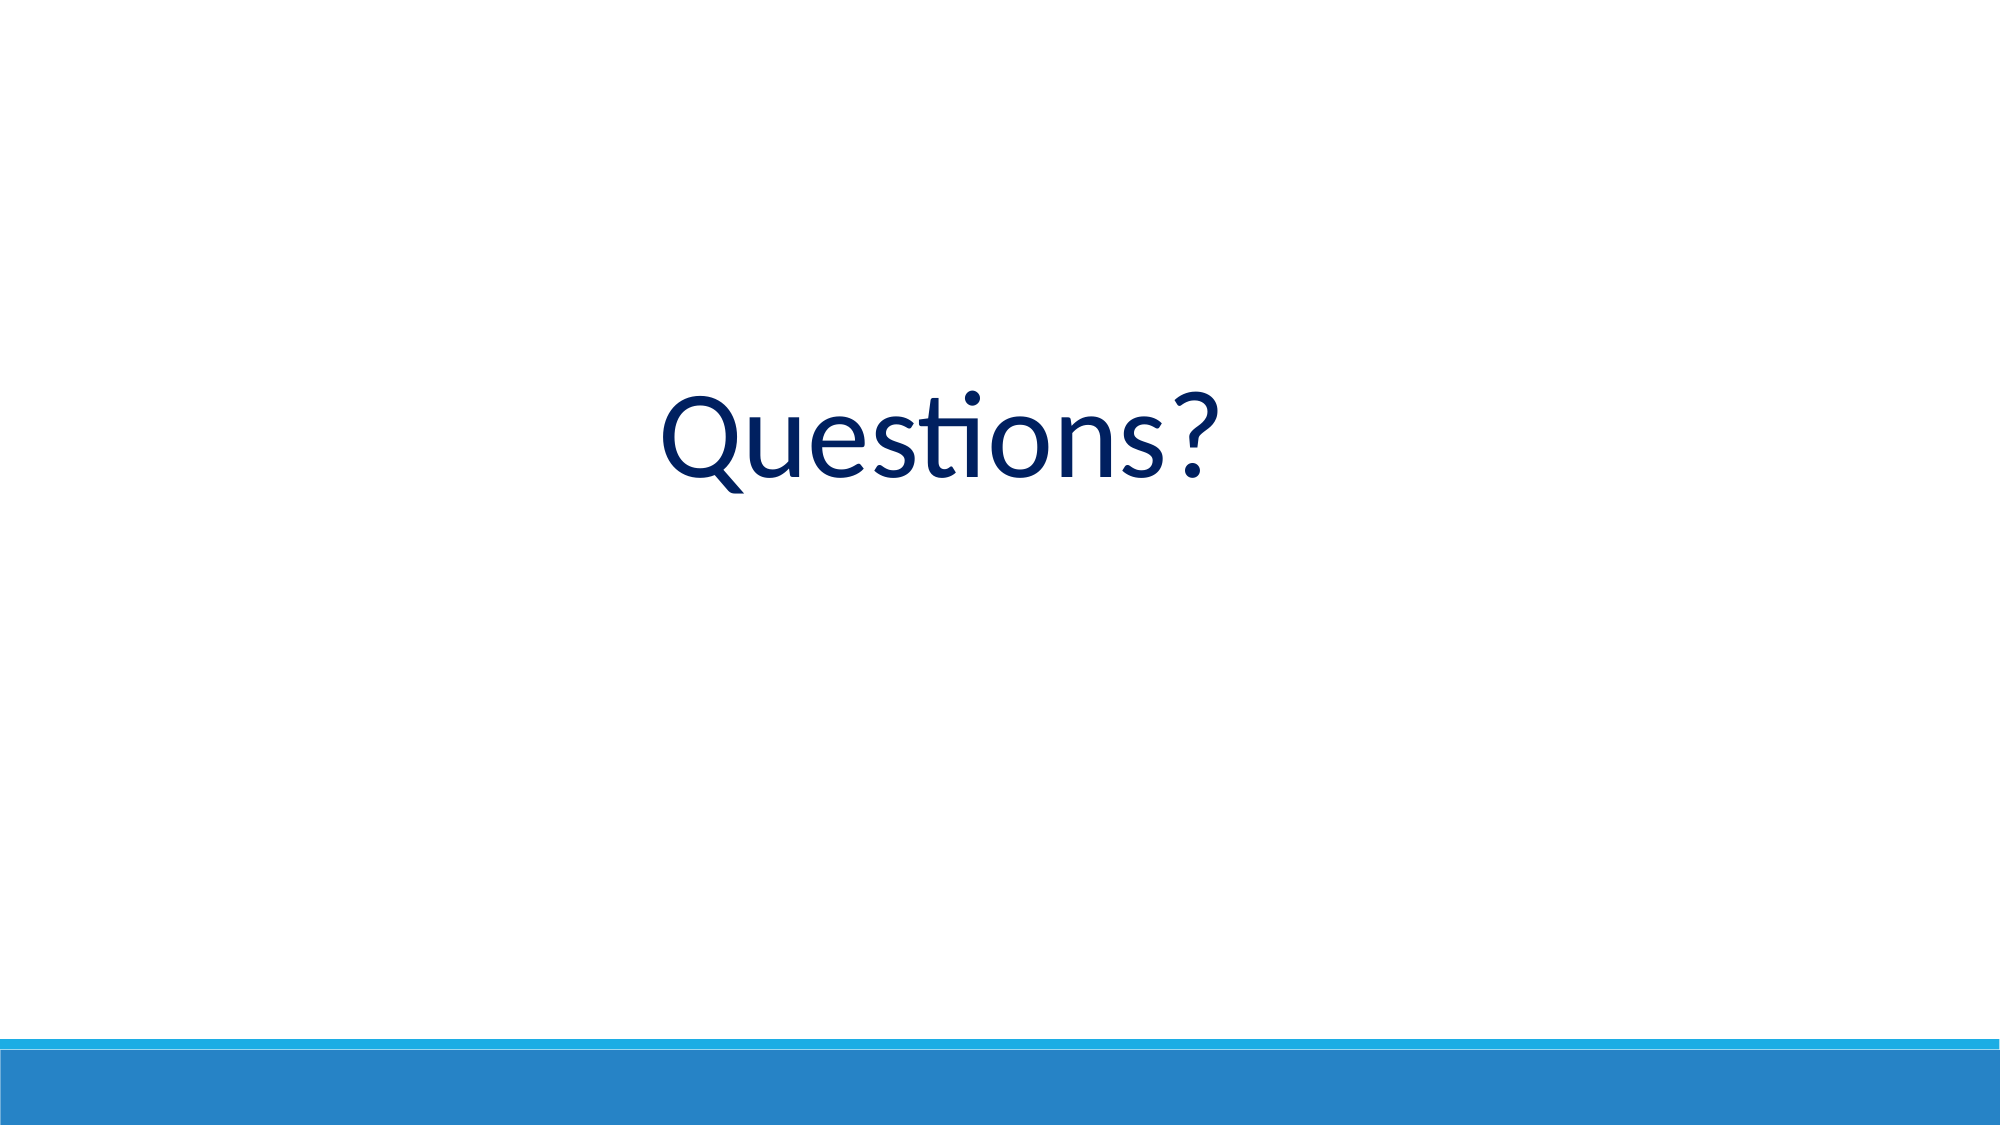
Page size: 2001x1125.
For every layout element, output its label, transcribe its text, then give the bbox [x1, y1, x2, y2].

text_box Questions? [643, 344, 1722, 510]
